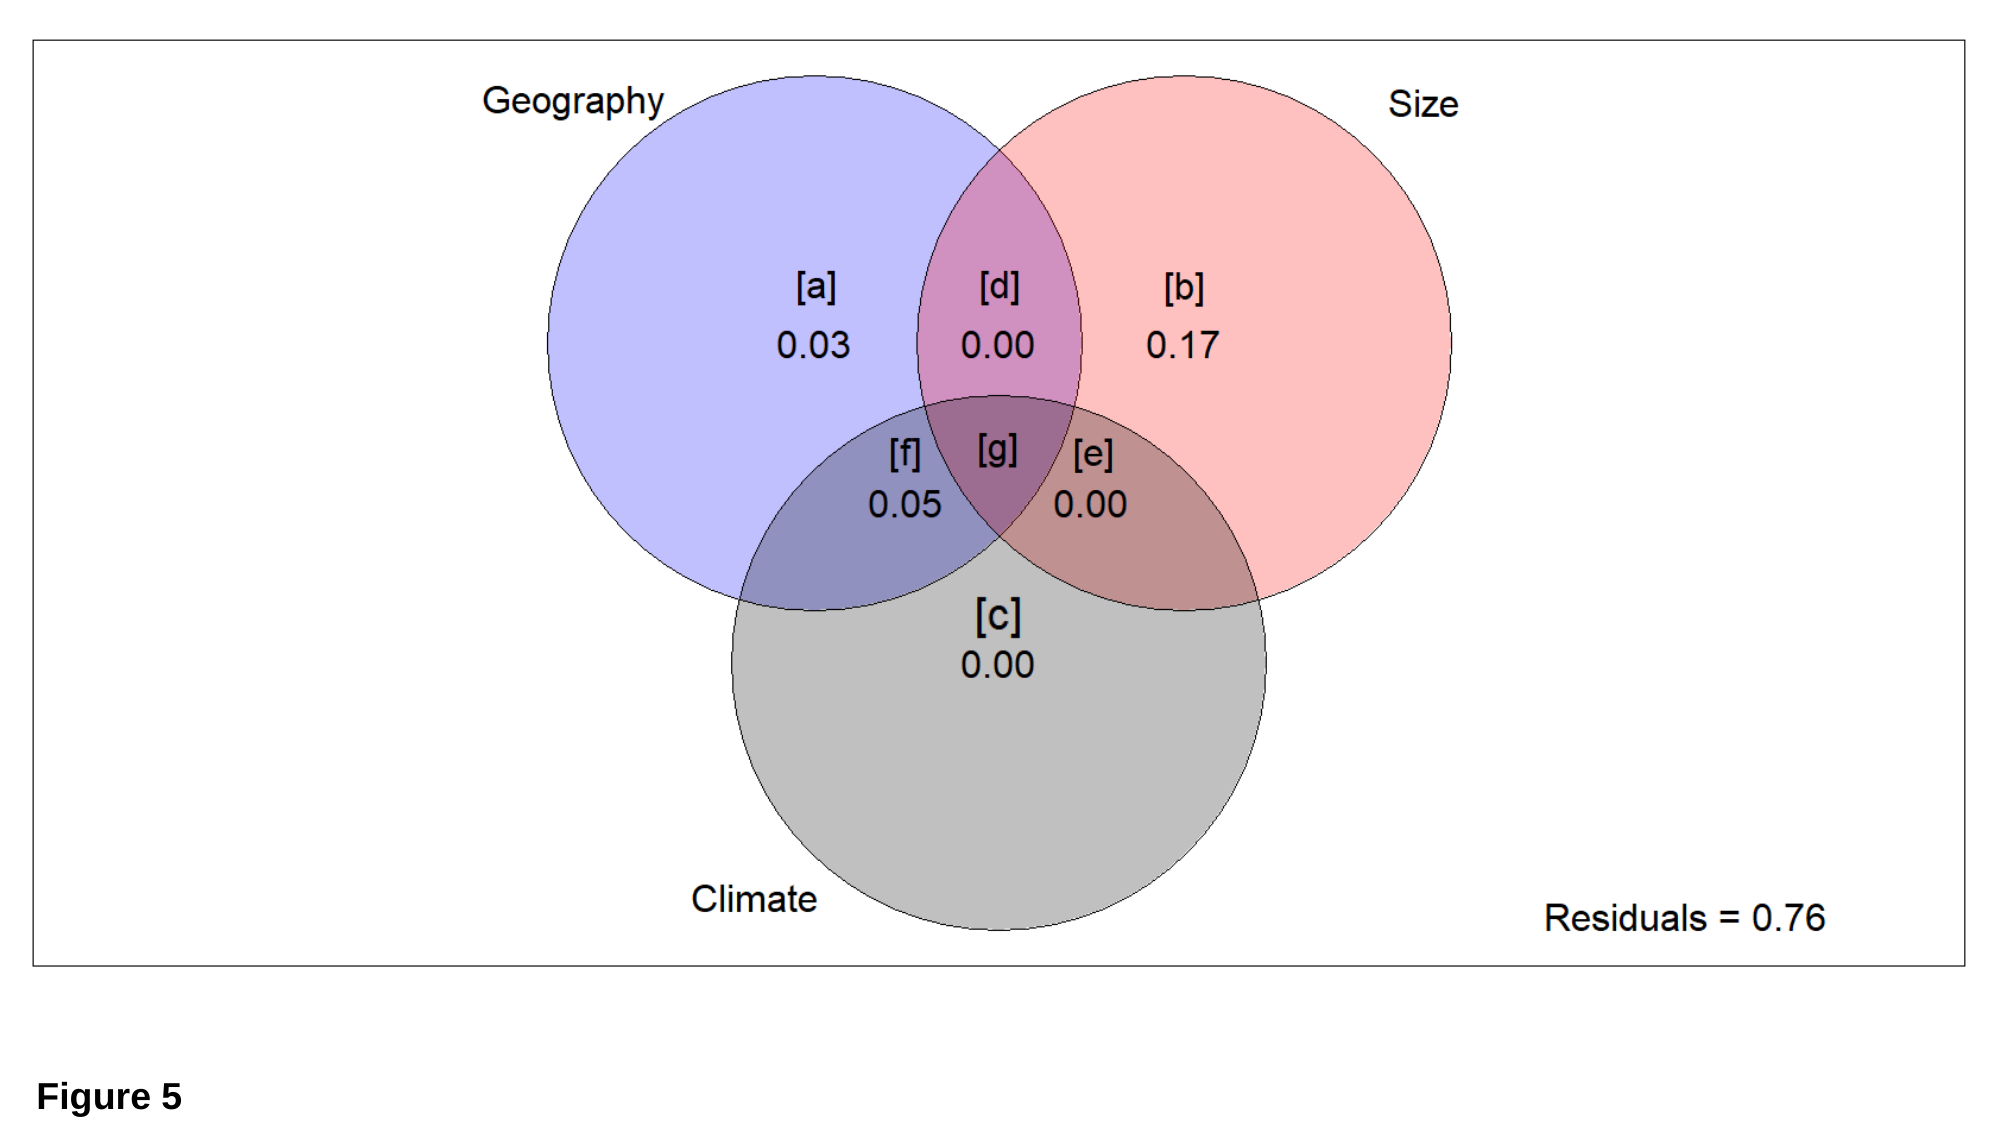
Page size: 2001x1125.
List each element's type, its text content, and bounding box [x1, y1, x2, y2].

text_box Figure 5 [21, 1064, 198, 1125]
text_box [20, 22, 1976, 968]
